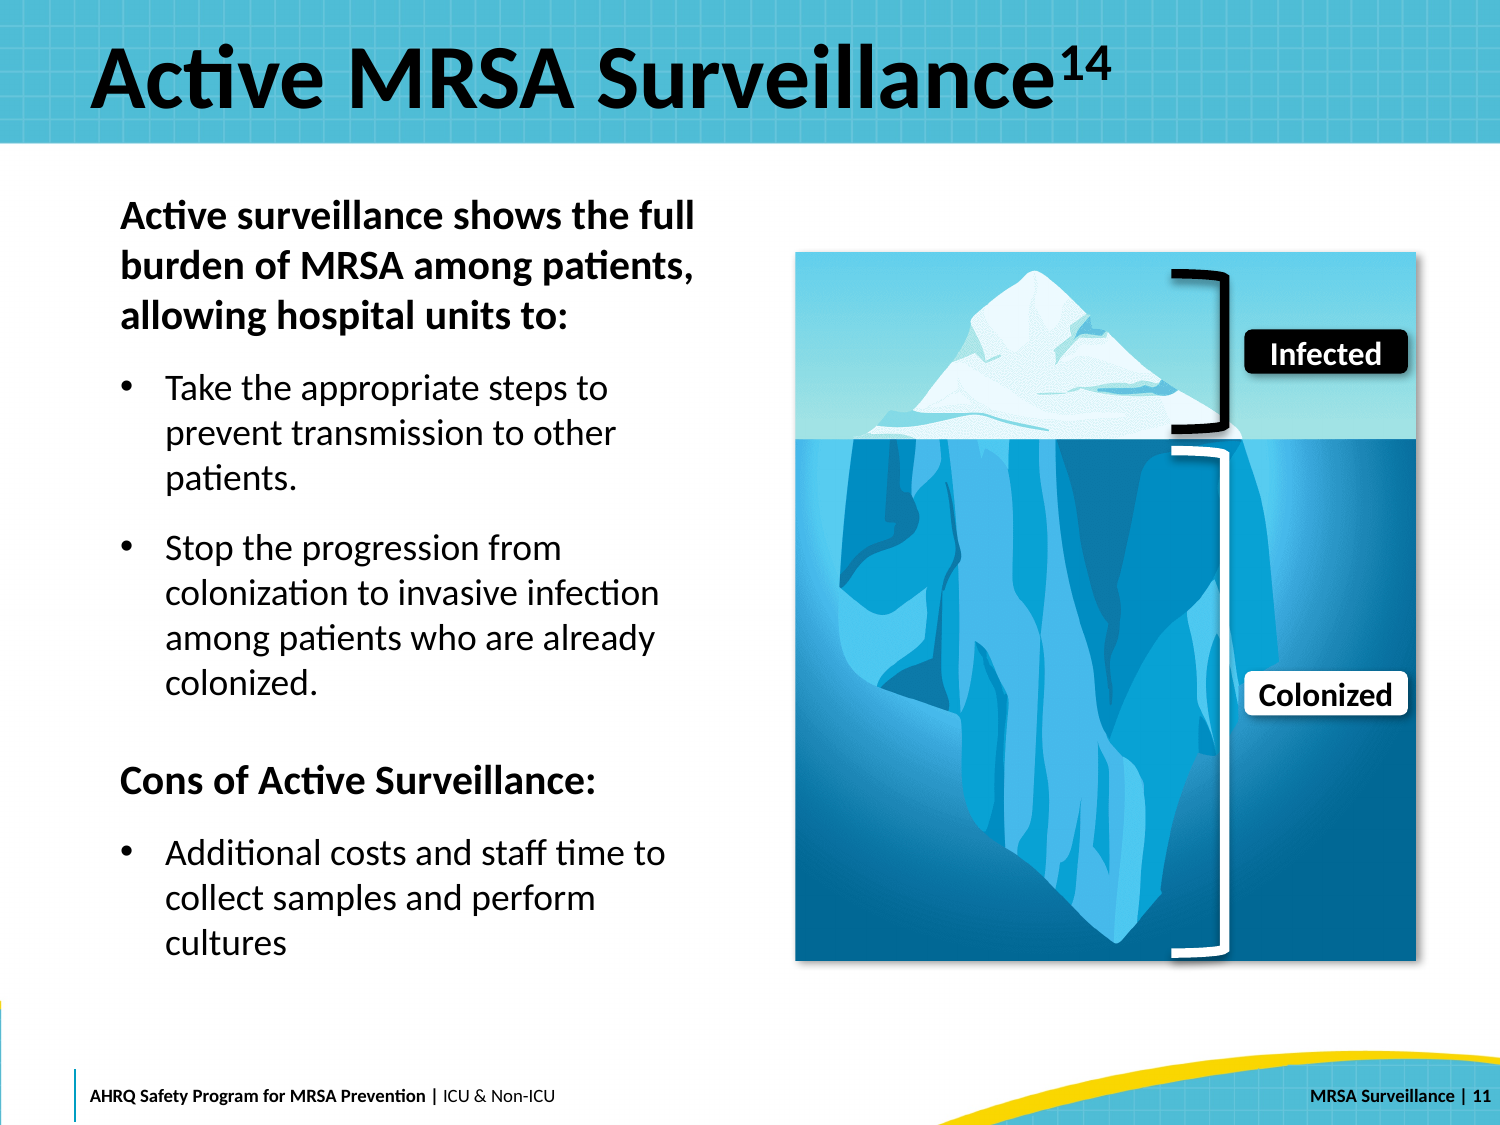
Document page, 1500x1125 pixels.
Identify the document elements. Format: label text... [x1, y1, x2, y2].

list Active surveillance shows the full burden of MRSA among patients, allowing hospital units to: Take the appropriate steps to prevent transmission to other patients. Stop the progression from colonization to invasive infection among patients who are already colonized. Cons of Active Surveillance: Additional costs and staff time to collect samples and perform cultures [105, 179, 735, 1065]
slide_number | 11 [1455, 1065, 1500, 1125]
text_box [795, 252, 1416, 960]
picture [0, 0, 1500, 1125]
title Active MRSA Surveillance14 [75, 0, 1425, 150]
